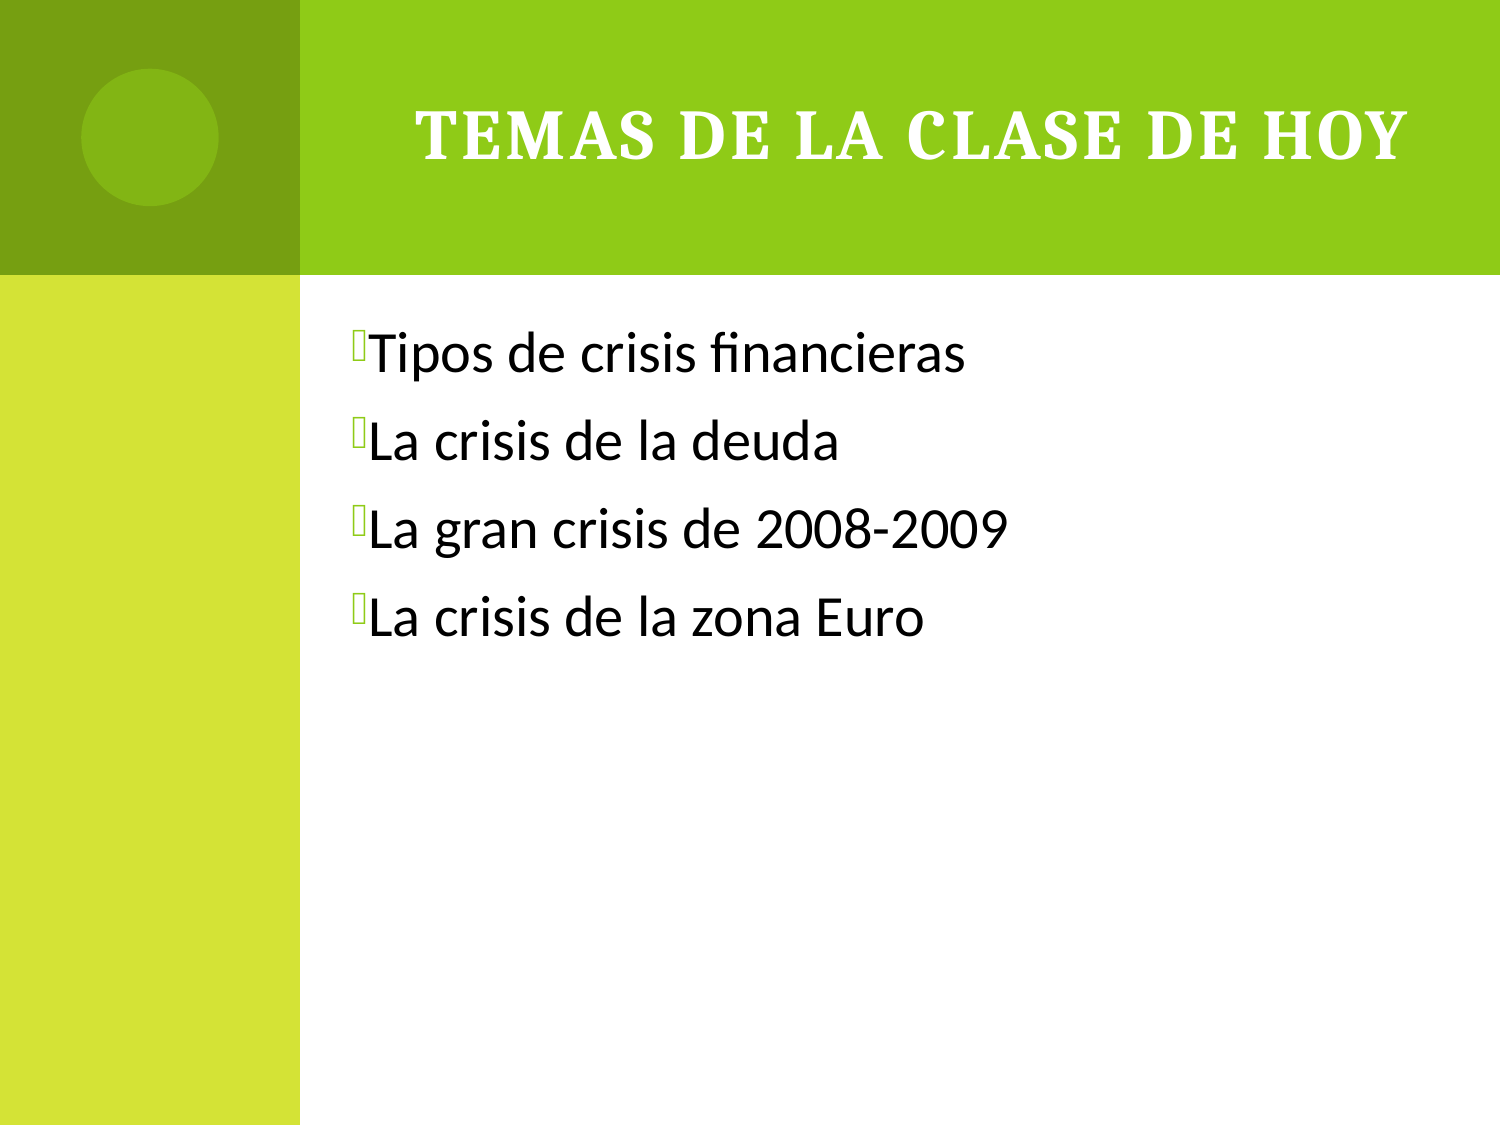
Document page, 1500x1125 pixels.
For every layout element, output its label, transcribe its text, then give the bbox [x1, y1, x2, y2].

title Temas de la clase de hoy [399, 37, 1425, 225]
list Tipos de crisis financieras La crisis de la deuda La gran crisis de 2008-2009 La crisis de la zona Euro [336, 314, 1459, 1005]
